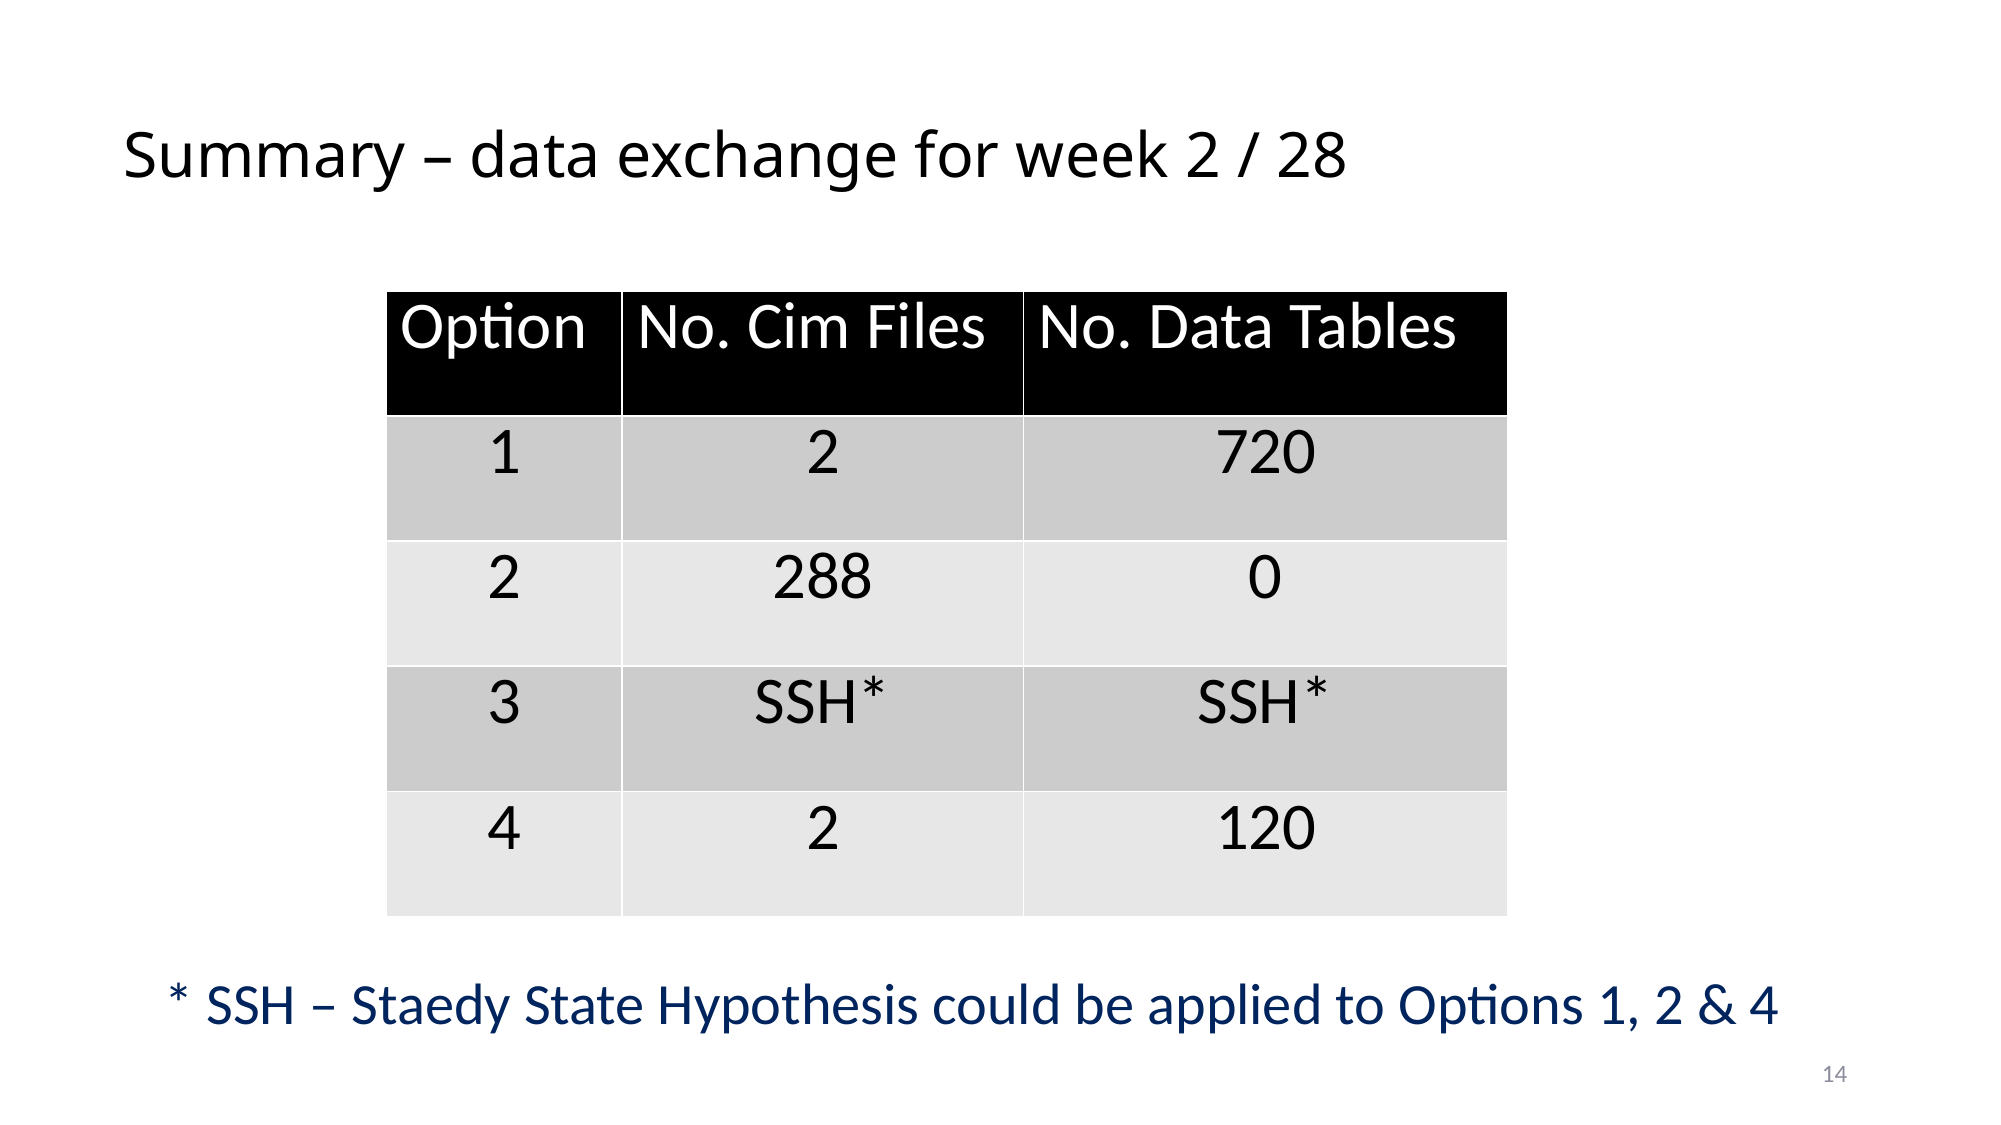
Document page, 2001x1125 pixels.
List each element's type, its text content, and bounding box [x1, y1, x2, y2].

text_box * SSH – Staedy State Hypothesis could be applied to Options 1, 2 & 4 [149, 965, 1816, 1116]
table_header No. Cim Files [623, 292, 1023, 415]
table_header Option [387, 292, 621, 415]
table_cell 120 [1024, 792, 1507, 916]
table_cell 720 [1024, 417, 1507, 540]
table_cell SSH* [623, 667, 1023, 791]
table_cell 2 [387, 542, 621, 665]
table_header No. Data Tables [1024, 292, 1507, 415]
table_cell 2 [623, 417, 1023, 540]
table_cell 1 [387, 417, 621, 540]
table_cell 2 [623, 792, 1023, 916]
slide_number 14 [1816, 1042, 1863, 1103]
table_cell 4 [387, 792, 621, 916]
table_cell 288 [623, 542, 1023, 665]
table_cell 0 [1024, 542, 1507, 665]
table_cell SSH* [1024, 667, 1507, 791]
title Summary – data exchange for week 2 / 28 [108, 48, 1834, 267]
table_cell 3 [387, 667, 621, 791]
